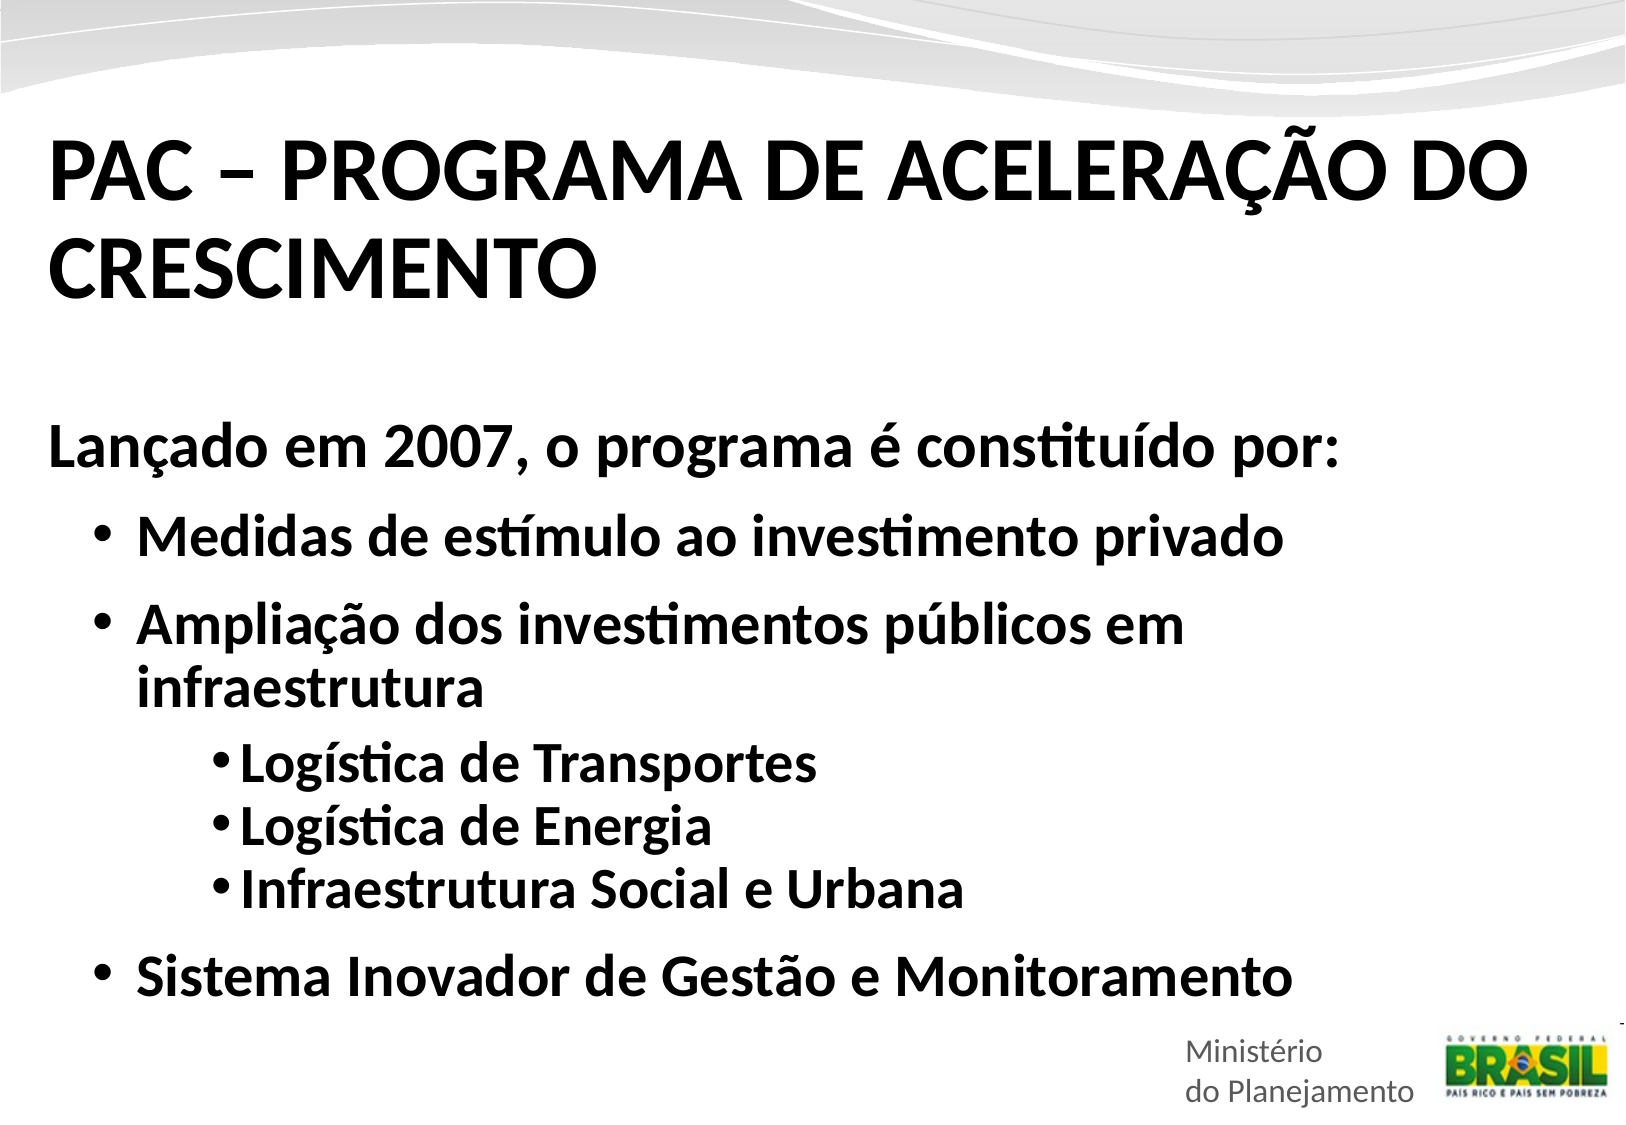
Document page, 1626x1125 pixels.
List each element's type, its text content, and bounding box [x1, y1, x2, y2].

text_box PAC – PROGRAMA DE ACELERAÇÃO DO CRESCIMENTO [33, 113, 1563, 327]
picture [1437, 1023, 1624, 1110]
text_box Lançado em 2007, o programa é constituído por: Medidas de estímulo ao investimento privado Ampliação dos investimentos públicos em infraestrutura Logística de Transportes Logística de Energia Infraestrutura Social e Urbana Sistema Inovador de Gestão e Monitoramento [33, 408, 1563, 1106]
